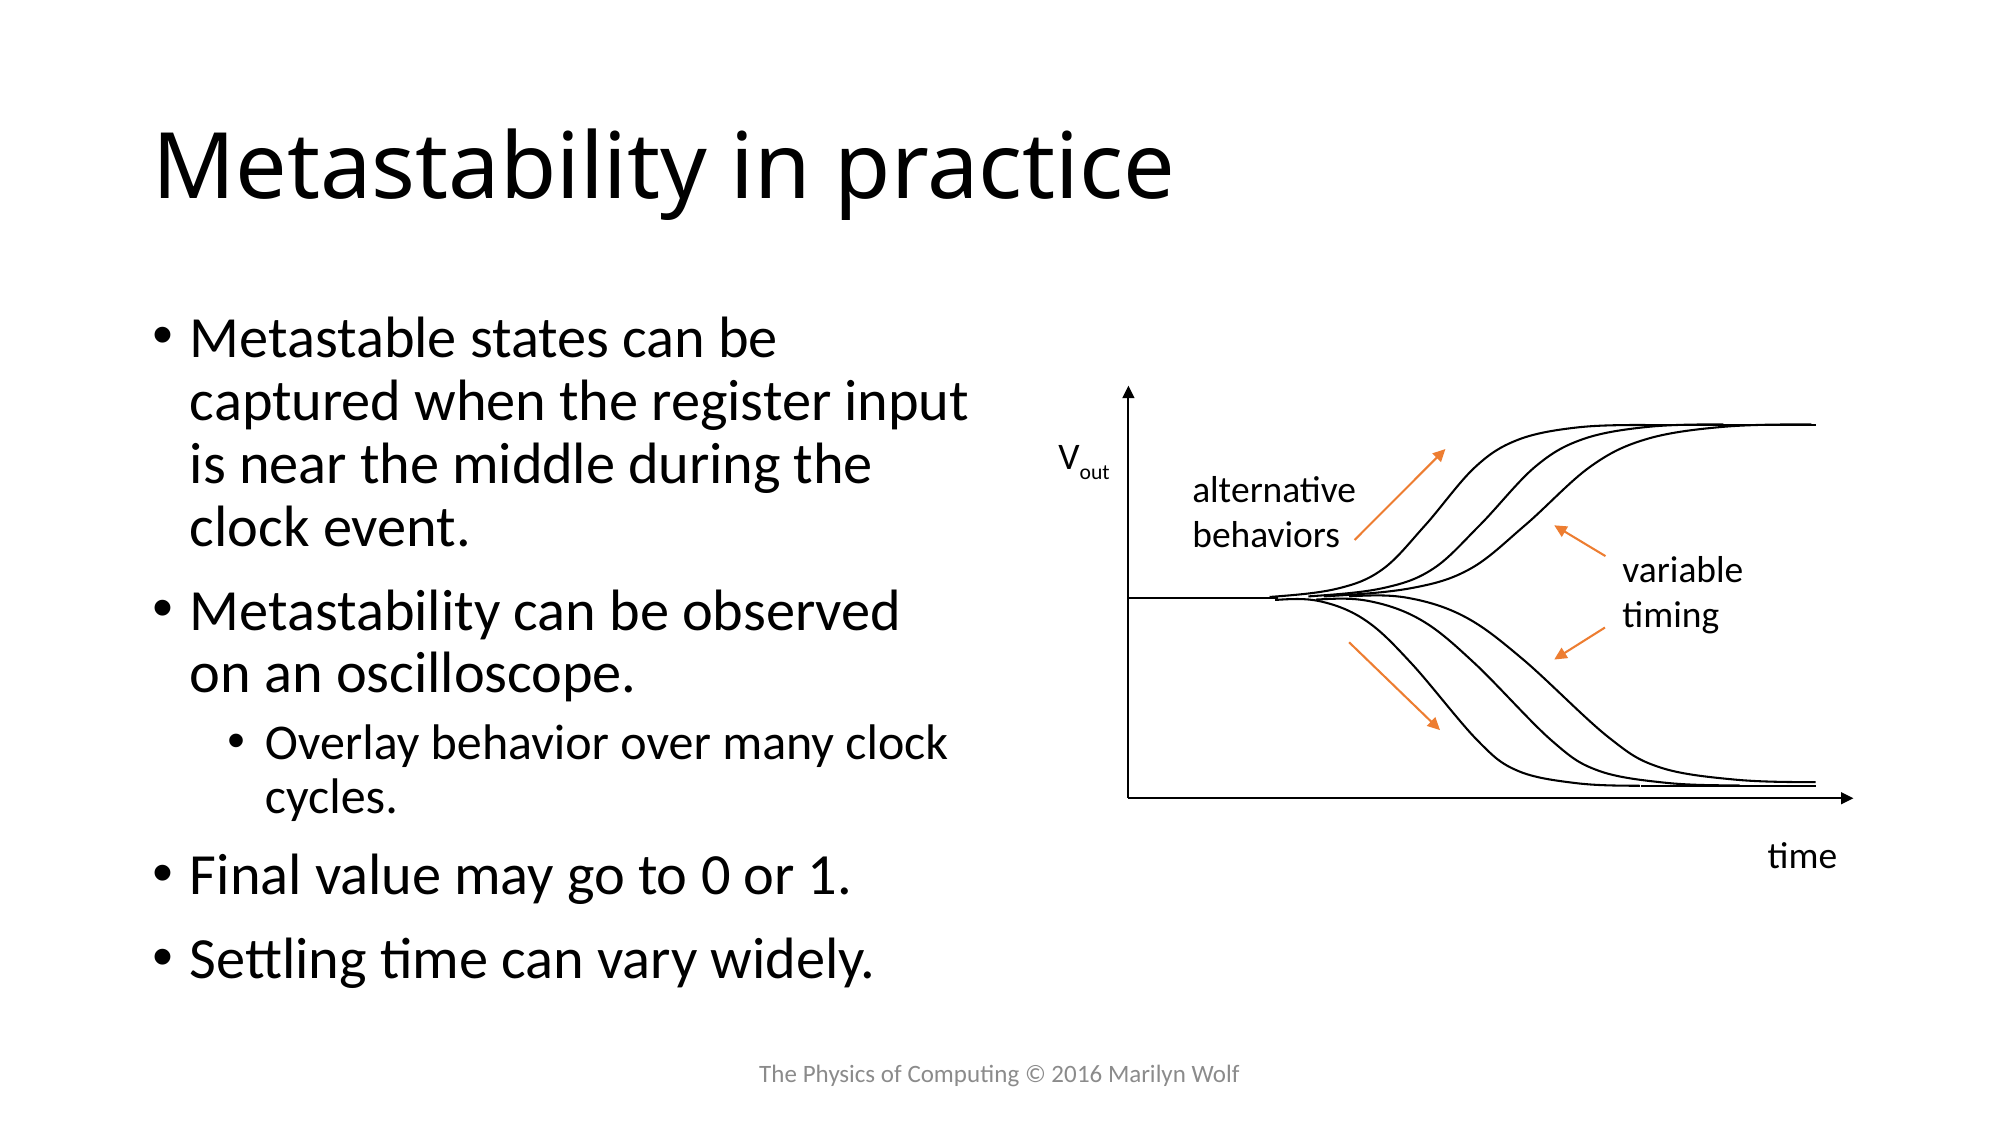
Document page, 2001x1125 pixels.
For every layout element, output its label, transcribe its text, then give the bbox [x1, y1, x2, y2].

text_box variable timing [1607, 537, 1759, 643]
title Metastability in practice [137, 59, 1863, 278]
list Metastable states can be captured when the register input is near the middle during the clock event. Metastability can be observed on an oscilloscope. Overlay behavior over many clock cycles. Final value may go to 0 or 1. Settling time can vary widely. [137, 299, 988, 1014]
text_box [1308, 425, 1720, 598]
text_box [1554, 627, 1605, 660]
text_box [1349, 642, 1440, 731]
text_box Vout [1043, 424, 1125, 491]
text_box [1446, 423, 1646, 517]
text_box alternative behaviors [1177, 458, 1372, 563]
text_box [1554, 525, 1606, 557]
text_box [1269, 540, 1414, 598]
text_box [1323, 425, 1812, 598]
footer The Physics of Computing © 2016 Marilyn Wolf [662, 1042, 1338, 1103]
text_box [1349, 594, 1816, 784]
text_box [1315, 597, 1740, 785]
text_box [1440, 683, 1640, 787]
text_box time [1752, 823, 1853, 883]
text_box [1275, 597, 1393, 642]
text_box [1354, 449, 1446, 540]
